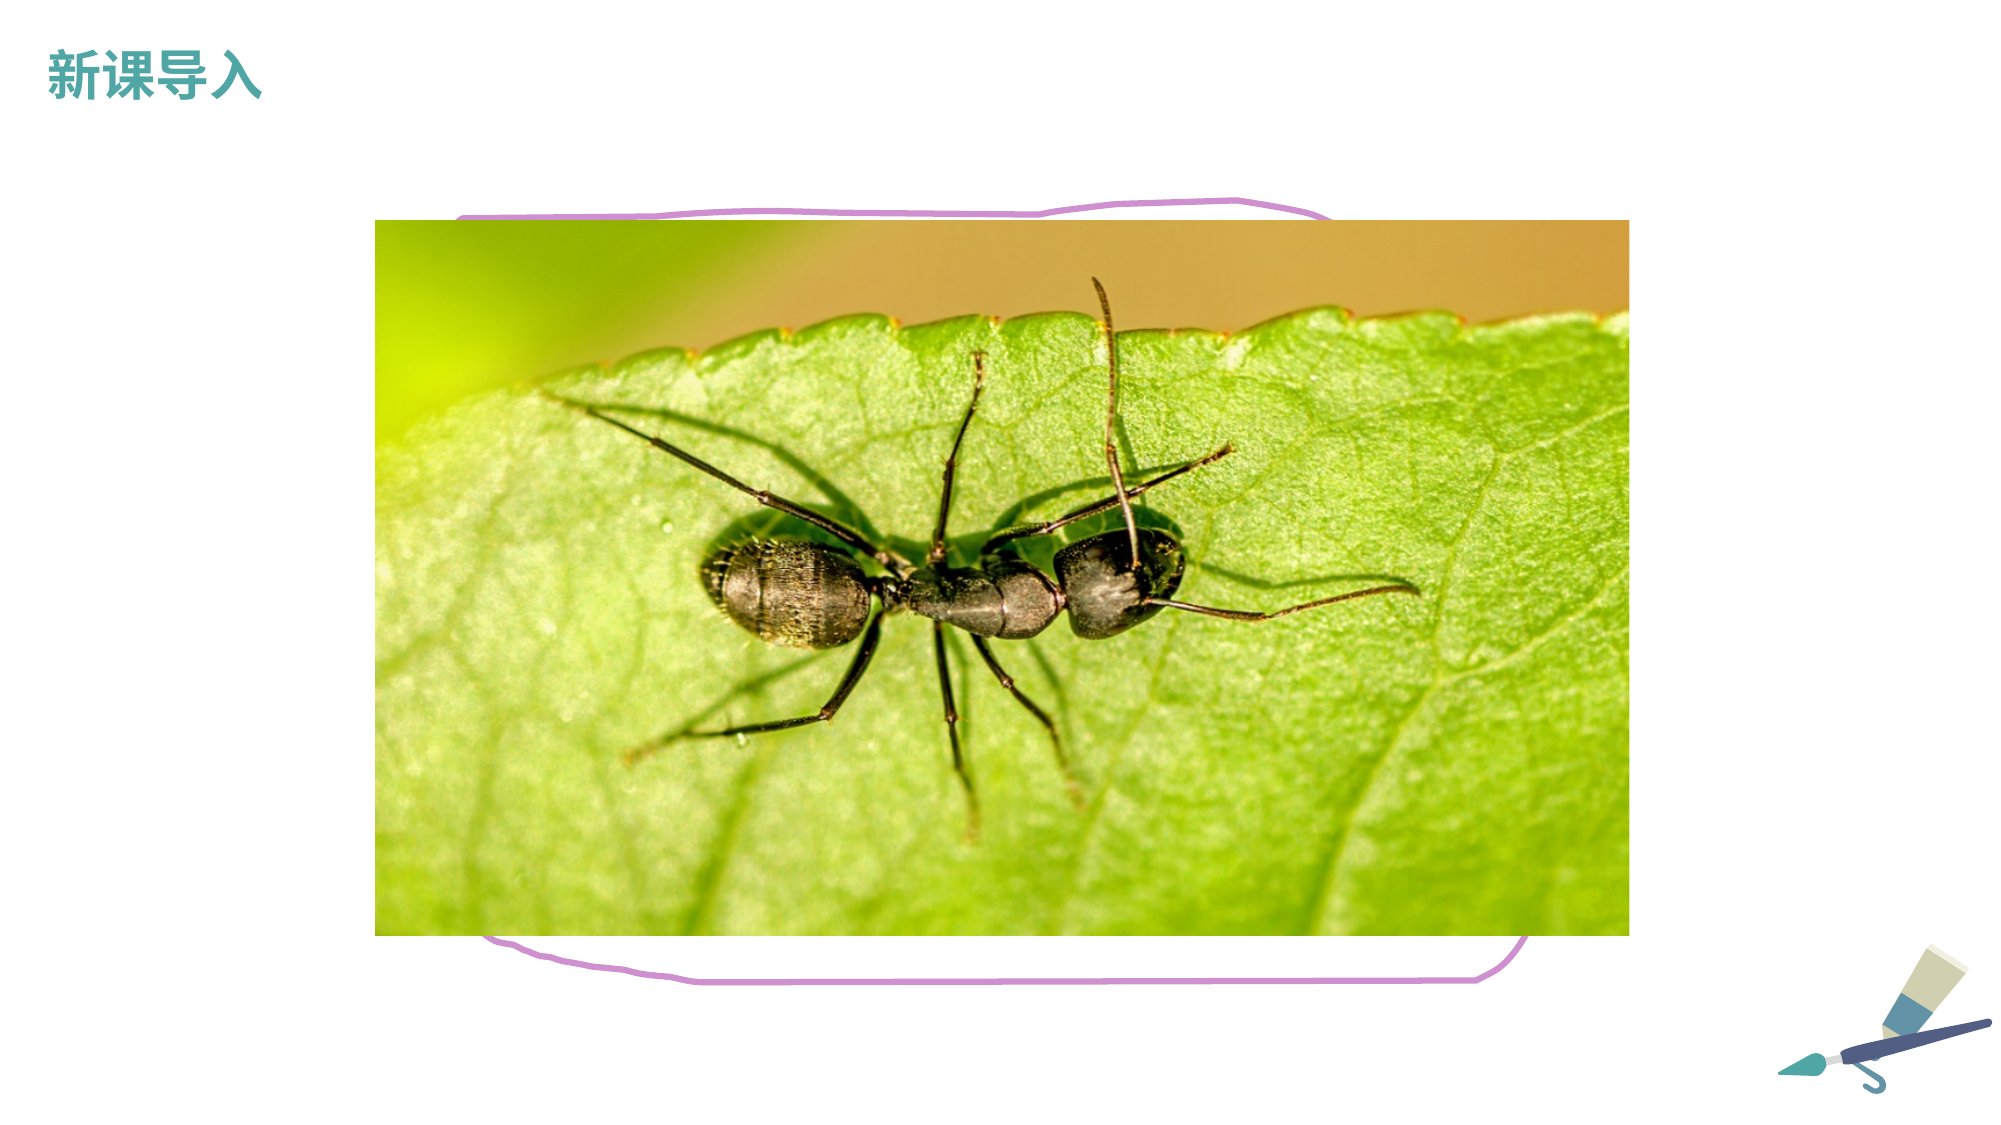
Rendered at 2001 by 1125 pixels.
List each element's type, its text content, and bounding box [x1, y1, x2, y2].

text_box [485, 936, 1527, 984]
text_box [458, 199, 1328, 220]
picture [374, 220, 1630, 936]
text_box 新课导入 [32, 33, 347, 114]
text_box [1811, 945, 1974, 1125]
